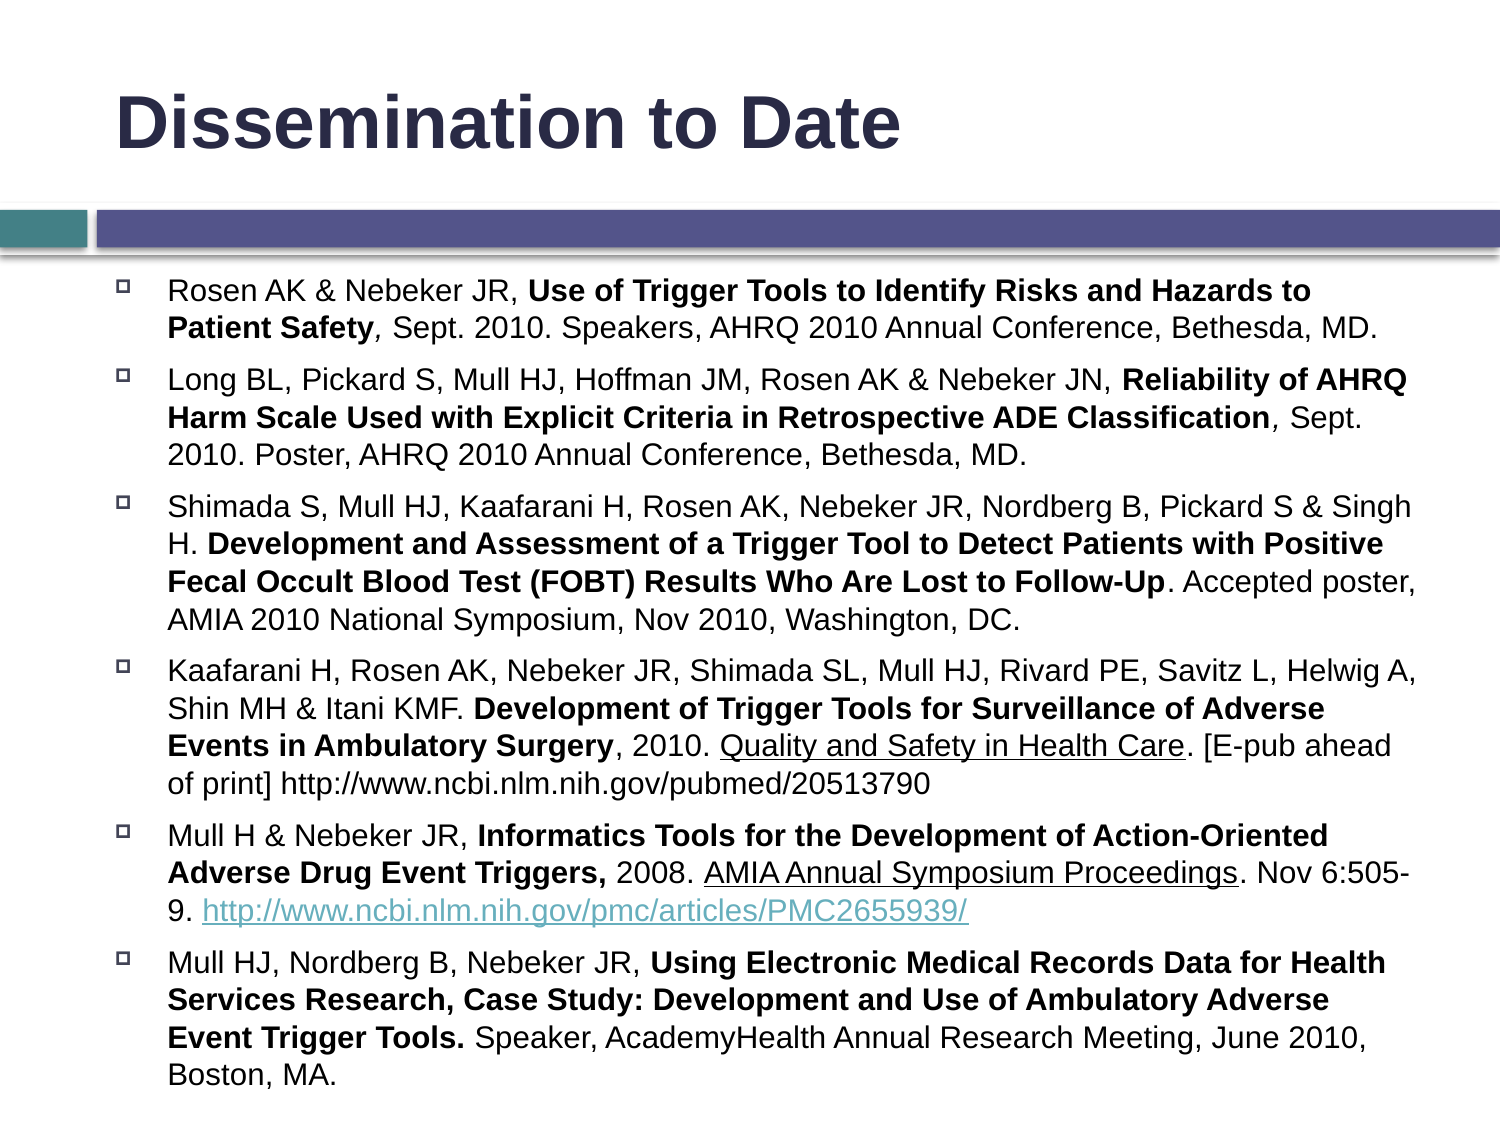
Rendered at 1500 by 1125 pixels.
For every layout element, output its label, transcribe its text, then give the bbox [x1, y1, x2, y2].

title Dissemination to Date [100, 37, 1439, 201]
list Rosen AK & Nebeker JR, Use of Trigger Tools to Identify Risks and Hazards to Patient Safety, Sept. 2010. Speakers, AHRQ 2010 Annual Conference, Bethesda, MD. Long BL, Pickard S, Mull HJ, Hoffman JM, Rosen AK & Nebeker JN, Reliability of AHRQ Harm Scale Used with Explicit Criteria in Retrospective ADE Classification, Sept. 2010. Poster, AHRQ 2010 Annual Conference, Bethesda, MD. Shimada S, Mull HJ, Kaafarani H, Rosen AK, Nebeker JR, Nordberg B, Pickard S & Singh H. Development and Assessment of a Trigger Tool to Detect Patients with Positive Fecal Occult Blood Test (FOBT) Results Who Are Lost to Follow-Up. Accepted poster, AMIA 2010 National Symposium, Nov 2010, Washington, DC. Kaafarani H, Rosen AK, Nebeker JR, Shimada SL, Mull HJ, Rivard PE, Savitz L, Helwig A, Shin MH & Itani KMF. Development of Trigger Tools for Surveillance of Adverse Events in Ambulatory Surgery, 2010. Quality and Safety in Health Care. [E-pub ahead of print] http://www.ncbi.nlm.nih.gov/pubmed/20513790 Mull H & Nebeker JR, Informatics Tools for the Development of Action-Oriented Adverse Drug Event Triggers, 2008. AMIA Annual Symposium Proceedings. Nov 6:505-9. http://www.ncbi.nlm.nih.gov/pmc/articles/PMC2655939/ Mull HJ, Nordberg B, Nebeker JR, Using Electronic Medical Records Data for Health Services Research, Case Study: Development and Use of Ambulatory Adverse Event Trigger Tools. Speaker, AcademyHealth Annual Research Meeting, June 2010, Boston, MA. [99, 262, 1438, 1001]
